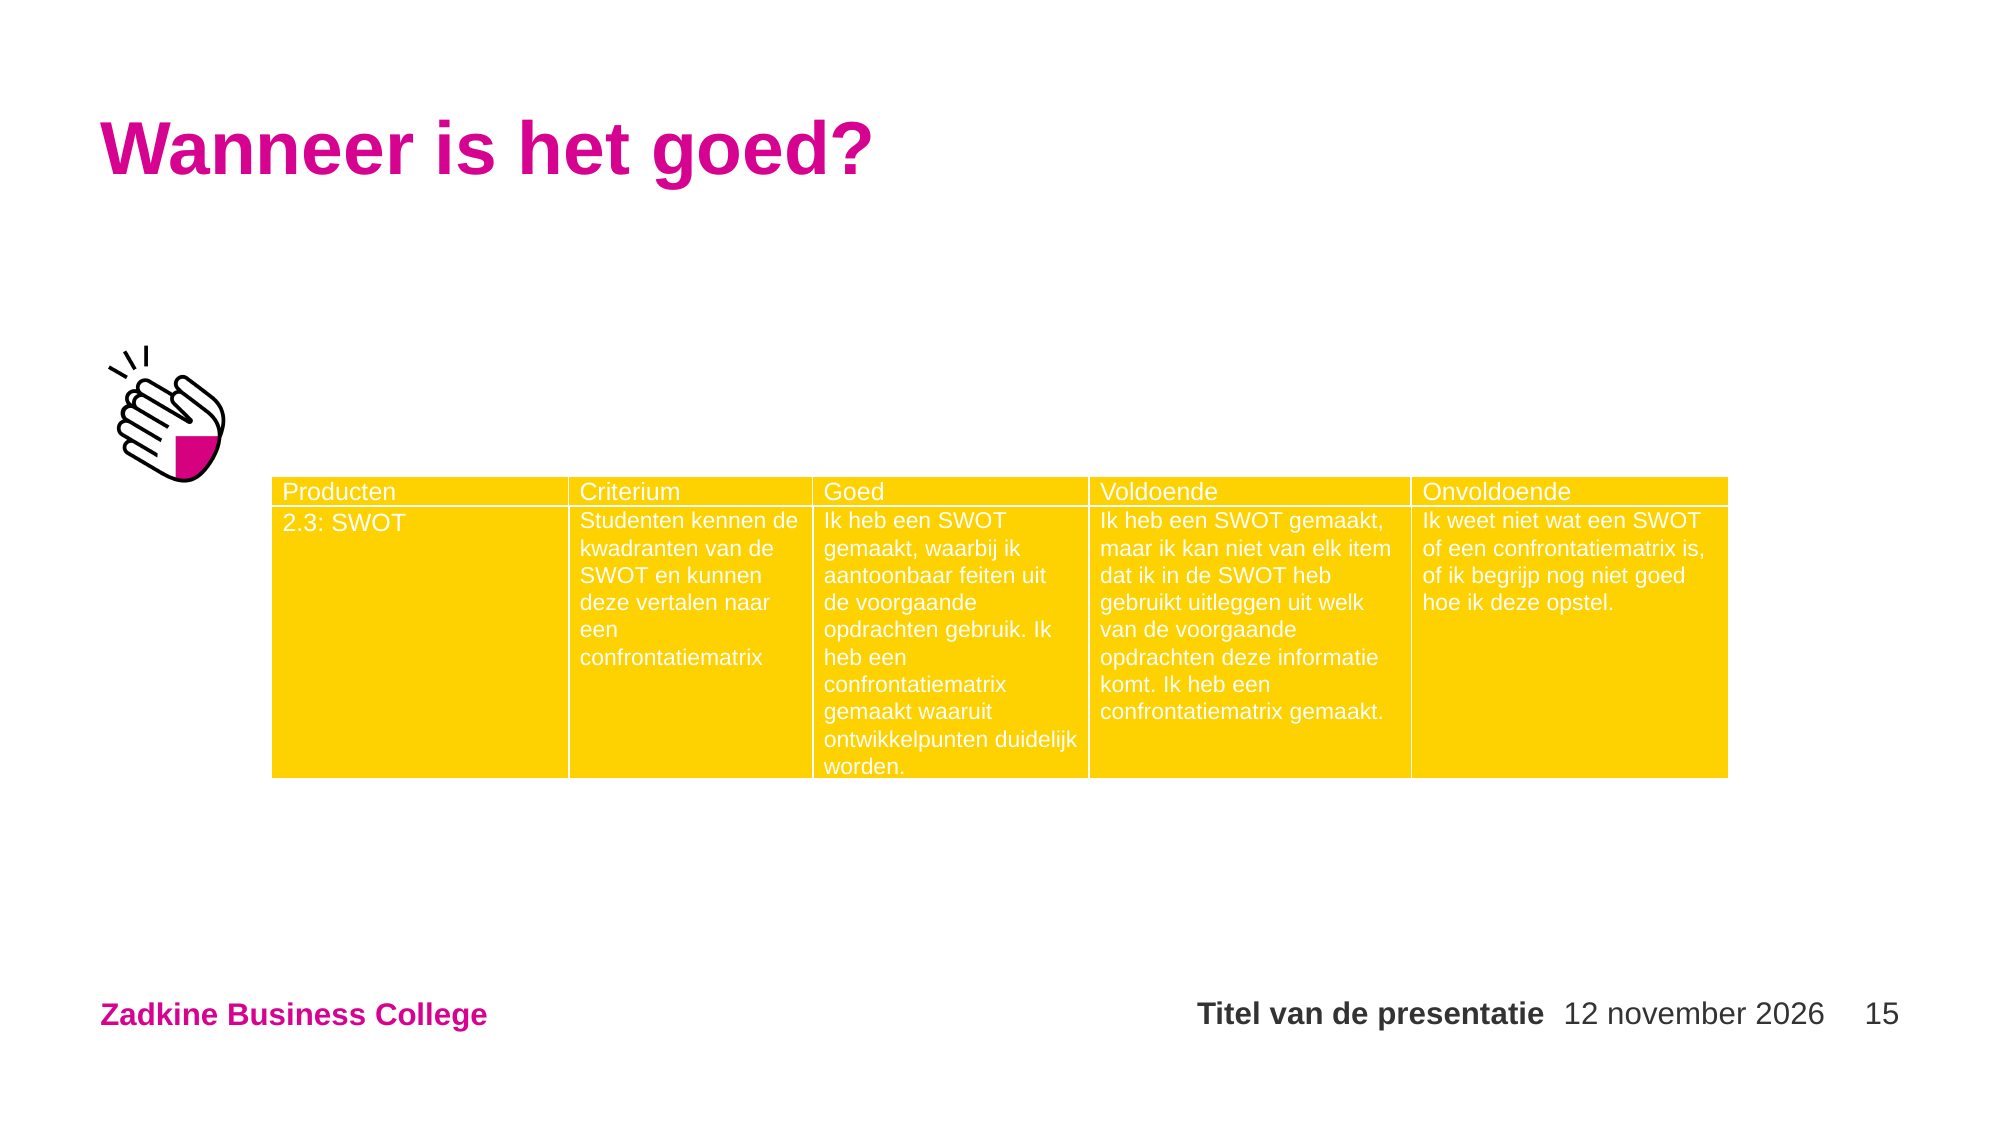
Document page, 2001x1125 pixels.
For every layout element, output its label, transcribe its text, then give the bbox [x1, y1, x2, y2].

table_header Criterium [569, 477, 812, 505]
table_header 2.3: SWOT [272, 507, 568, 778]
table_header Goed [813, 477, 1088, 505]
footer Titel van de presentatie [870, 993, 1546, 1033]
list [33, 281, 300, 547]
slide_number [1546, 993, 1825, 1033]
slide_number 15 [1825, 993, 1900, 1033]
table_header Onvoldoende [1412, 477, 1728, 505]
table_header Ik weet niet wat een SWOT of een confrontatiematrix is, of ik begrijp nog niet goed hoe ik deze opstel. [1412, 507, 1728, 778]
table_header Voldoende [1090, 477, 1410, 505]
table_header Ik heb een SWOT gemaakt, maar ik kan niet van elk item dat ik in de SWOT heb gebruikt uitleggen uit welk van de voorgaande opdrachten deze informatie komt. Ik heb een confrontatiematrix gemaakt. [1090, 507, 1411, 778]
table_header Ik heb een SWOT gemaakt, waarbij ik aantoonbaar feiten uit de voorgaande opdrachten gebruik. Ik heb een confrontatiematrix gemaakt waaruit ontwikkelpunten duidelijk worden. [814, 507, 1088, 778]
table_header Producten [300, 477, 568, 505]
title Wanneer is het goed? [100, 100, 1900, 190]
table_header Studenten kennen de kwadranten van de SWOT en kunnen deze vertalen naar een confrontatiematrix [570, 507, 812, 778]
